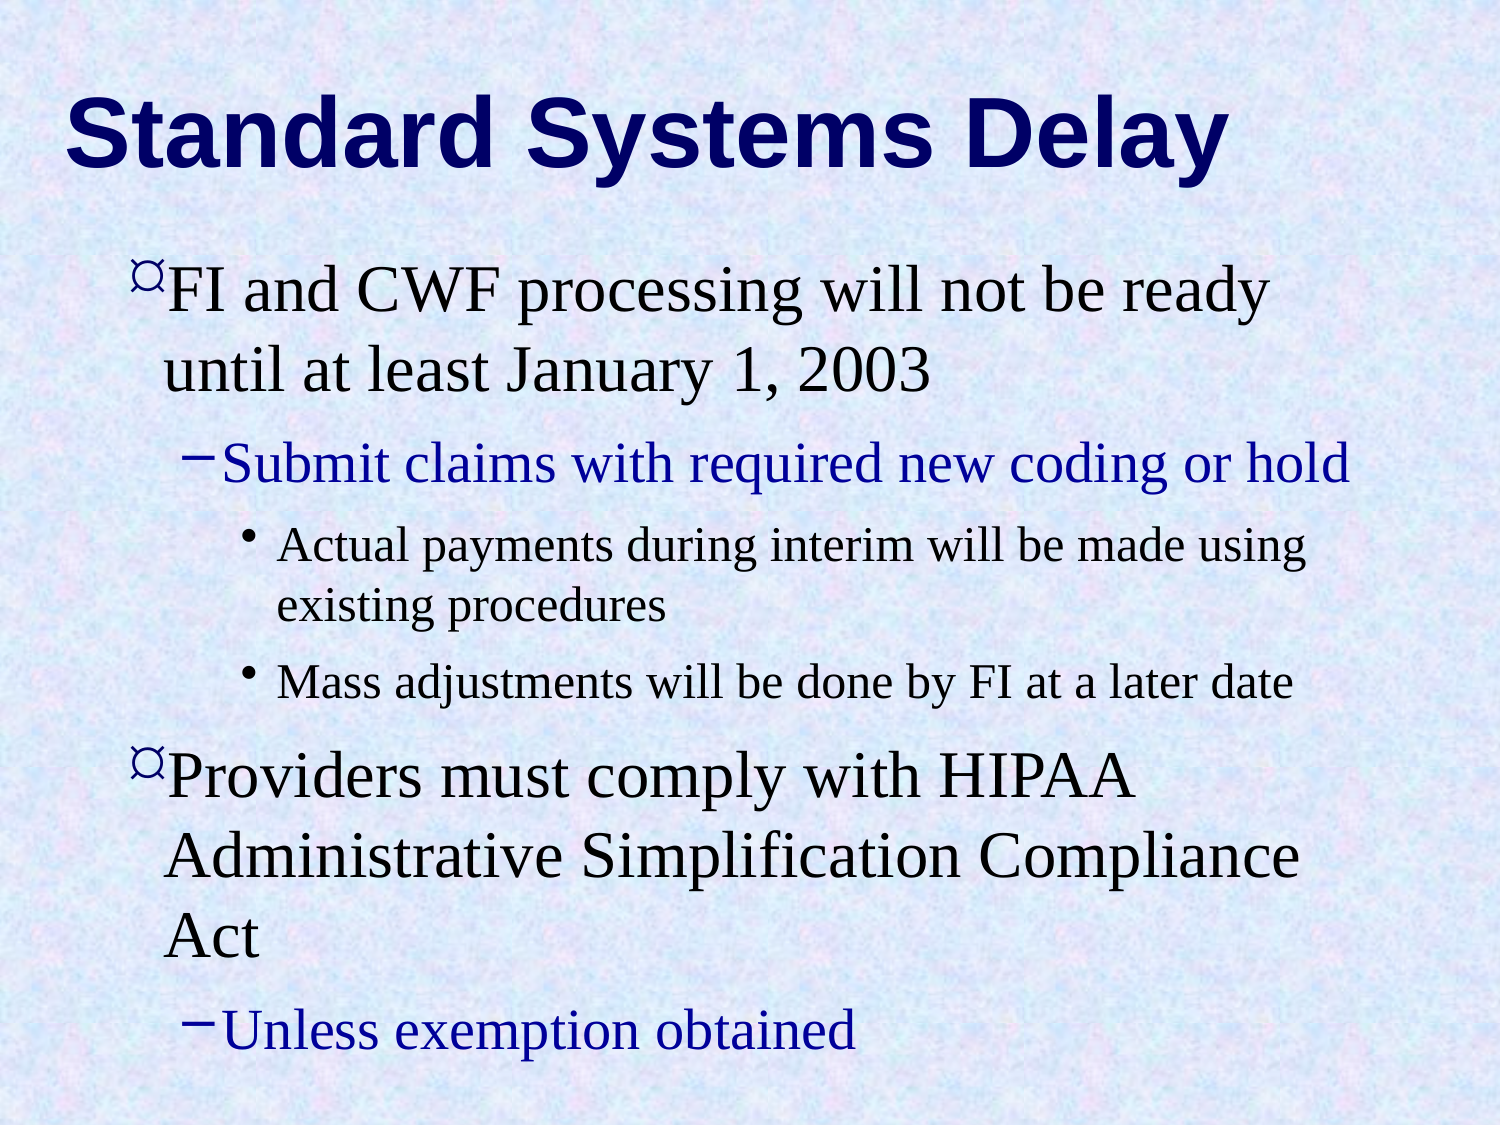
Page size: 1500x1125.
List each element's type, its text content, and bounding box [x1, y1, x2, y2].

list FI and CWF processing will not be ready until at least January 1, 2003 Submit claims with required new coding or hold Actual payments during interim will be made using existing procedures Mass adjustments will be done by FI at a later date Providers must comply with HIPAA Administrative Simplification Compliance Act Unless exemption obtained [112, 237, 1375, 1013]
title Standard Systems Delay [50, 37, 1450, 238]
